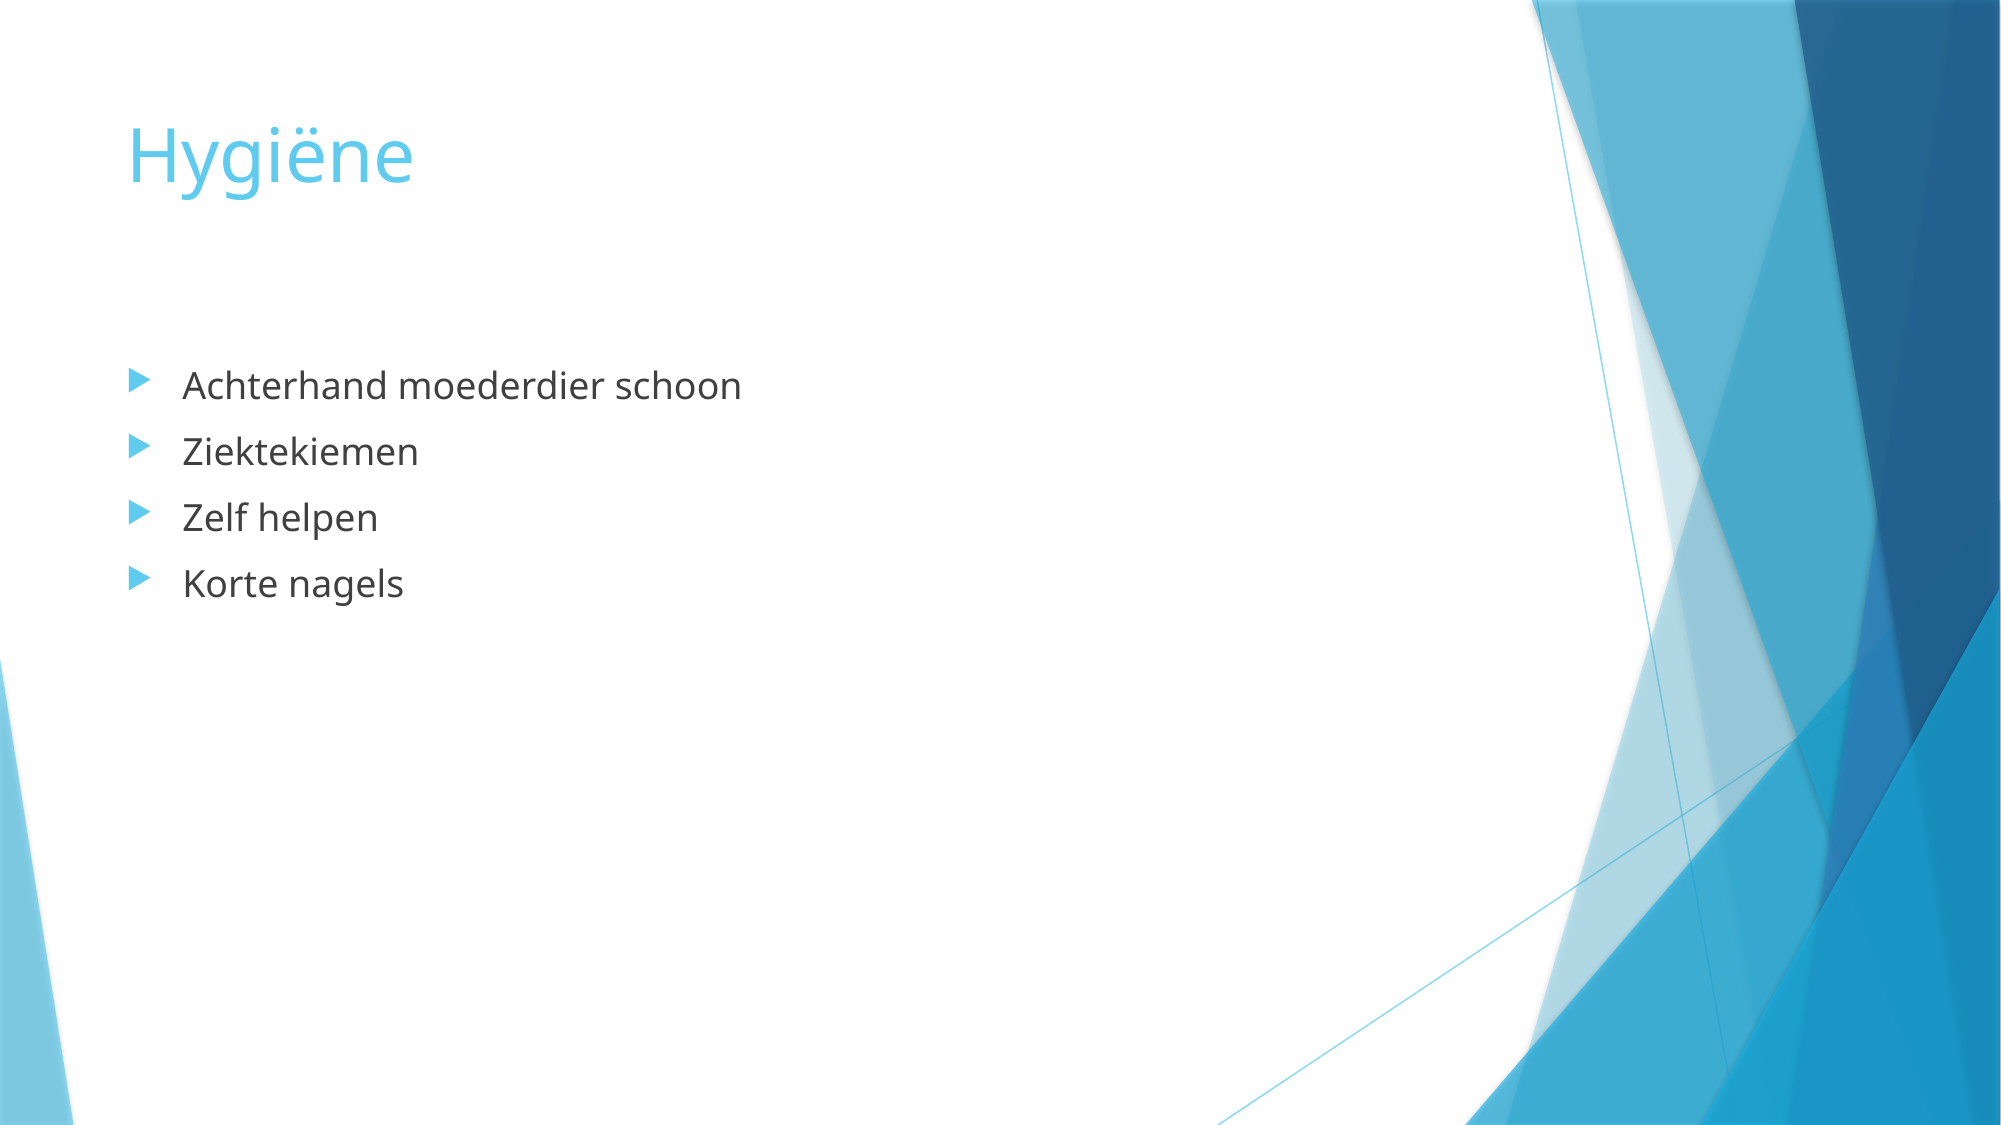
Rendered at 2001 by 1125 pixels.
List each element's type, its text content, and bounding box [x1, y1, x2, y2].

title Hygiëne [111, 99, 1522, 317]
list Achterhand moederdier schoon Ziektekiemen Zelf helpen Korte nagels [111, 354, 1522, 992]
